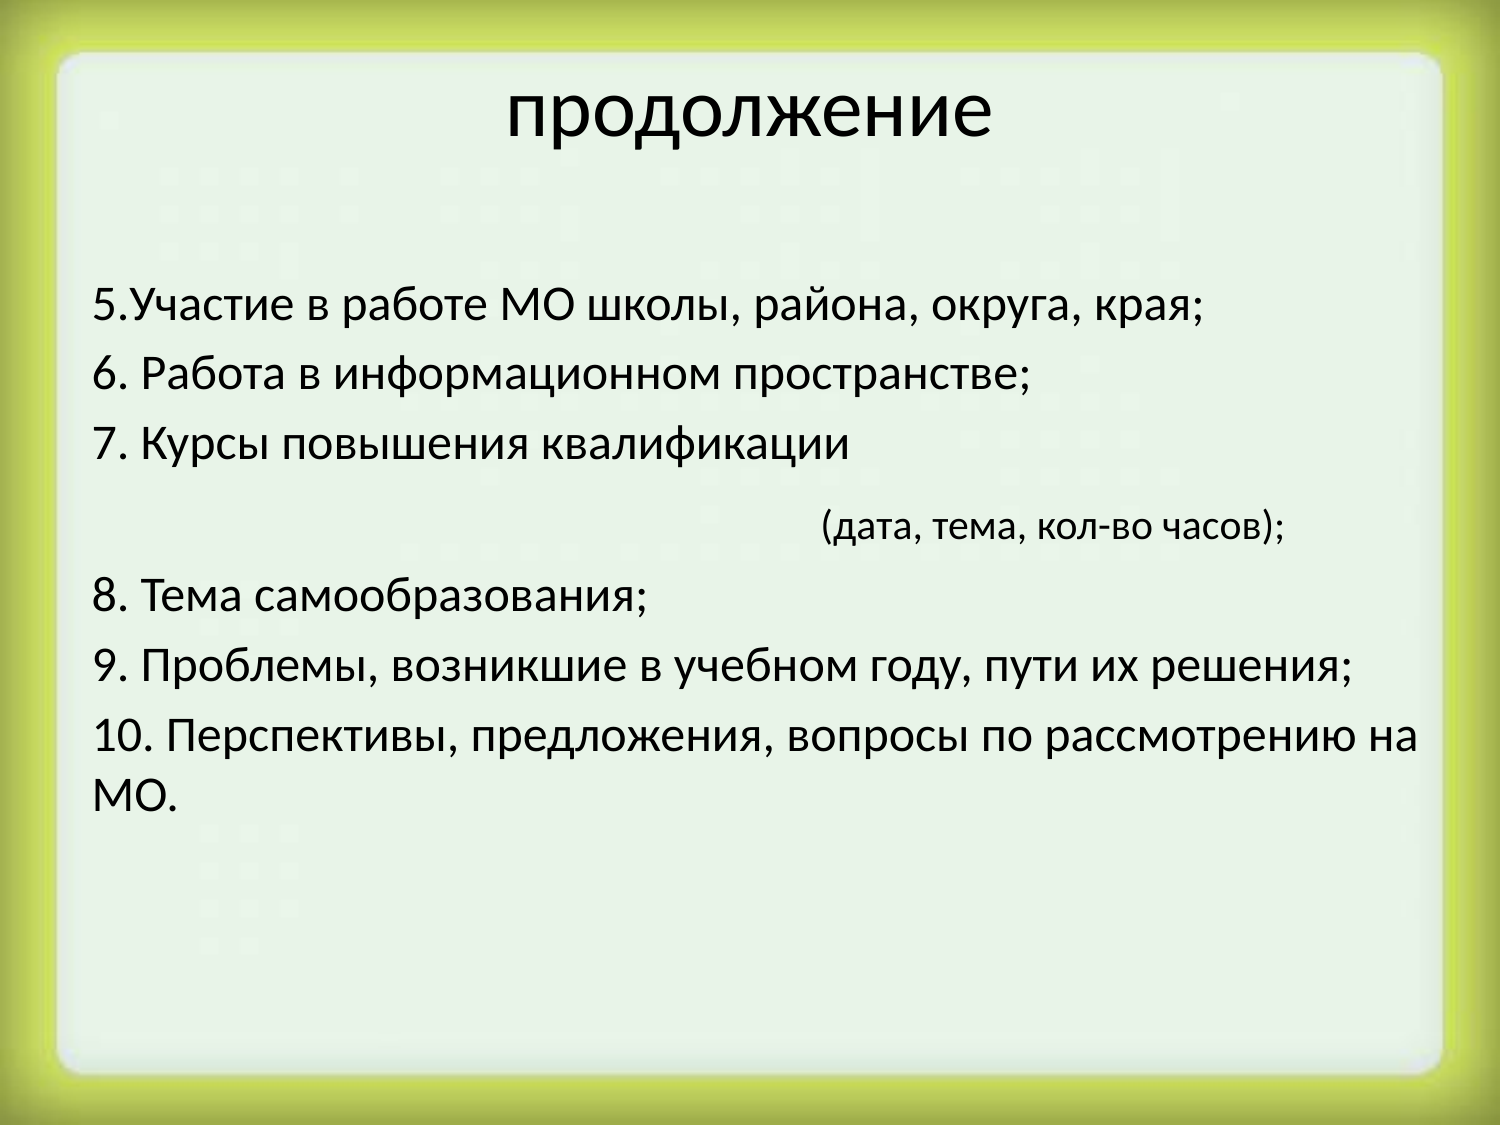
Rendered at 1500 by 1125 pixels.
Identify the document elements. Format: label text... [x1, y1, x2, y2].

list 5.Участие в работе МО школы, района, округа, края; 6. Работа в информационном пространстве; 7. Курсы повышения квалификации (дата, тема, кол-во часов); 8. Тема самообразования; 9. Проблемы, возникшие в учебном году, пути их решения; 10. Перспективы, предложения, вопросы по рассмотрению на МО. [76, 262, 1447, 1005]
title продолжение [75, 45, 1425, 161]
picture [0, 0, 1500, 1125]
